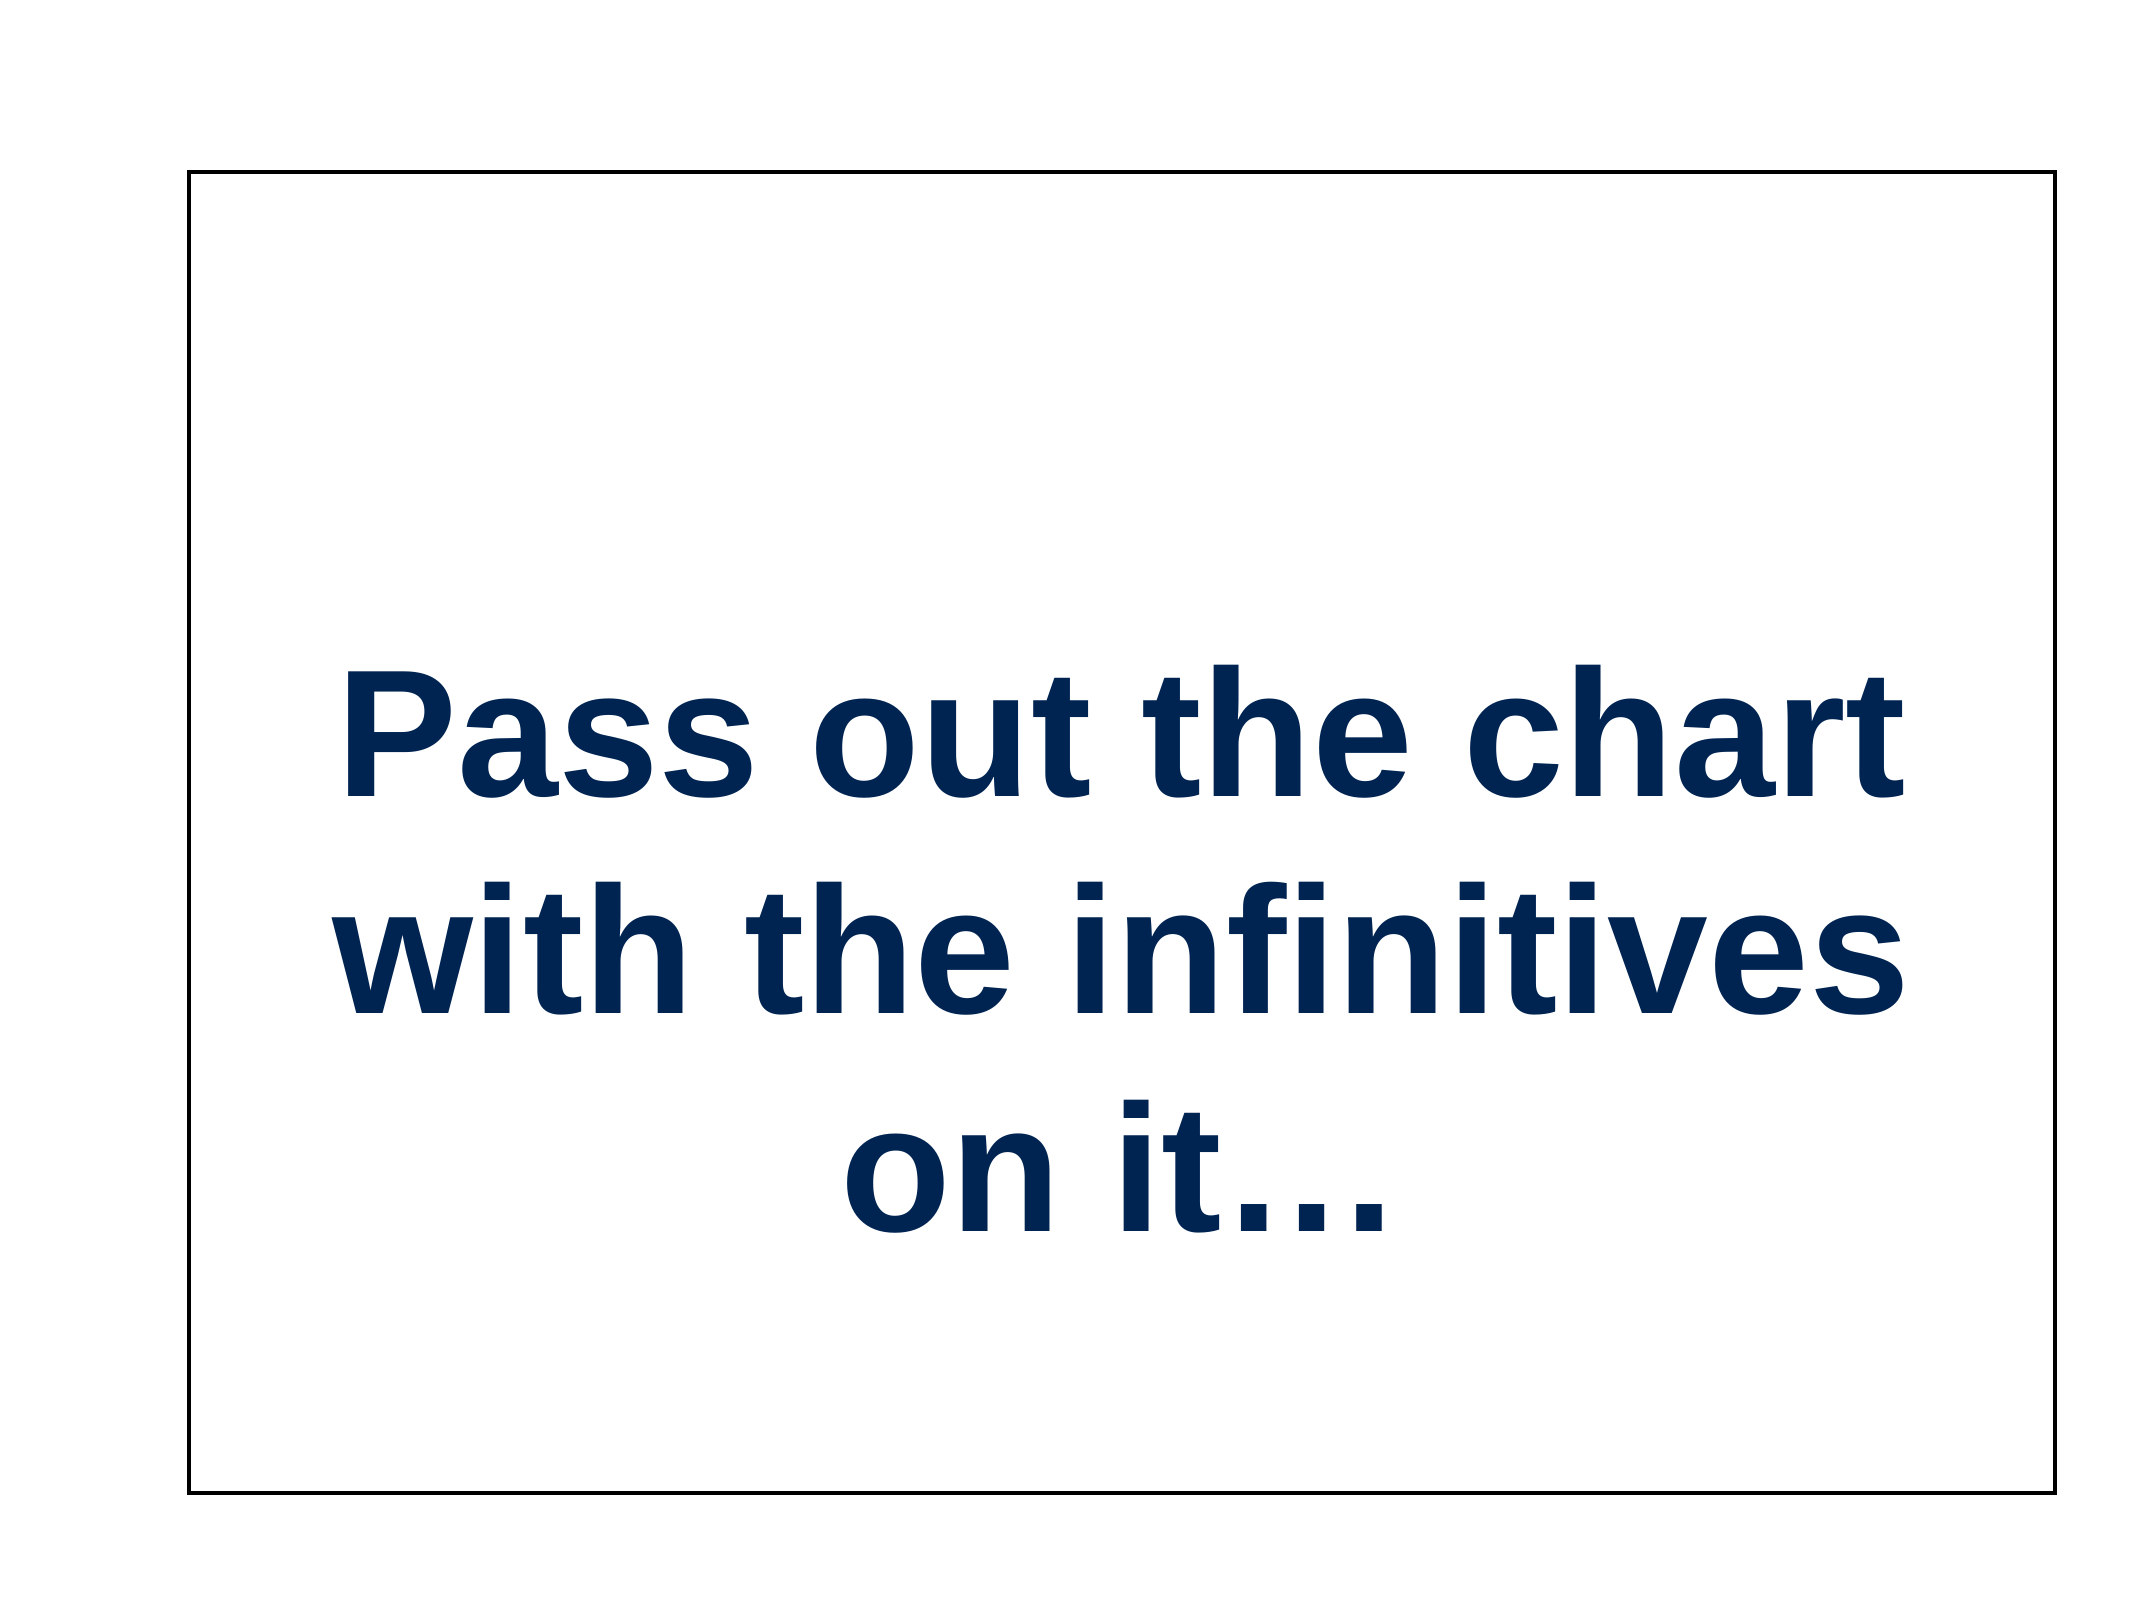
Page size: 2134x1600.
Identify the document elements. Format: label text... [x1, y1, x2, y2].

title Pass out the chart with the infinitives on it… [188, 171, 2056, 1494]
